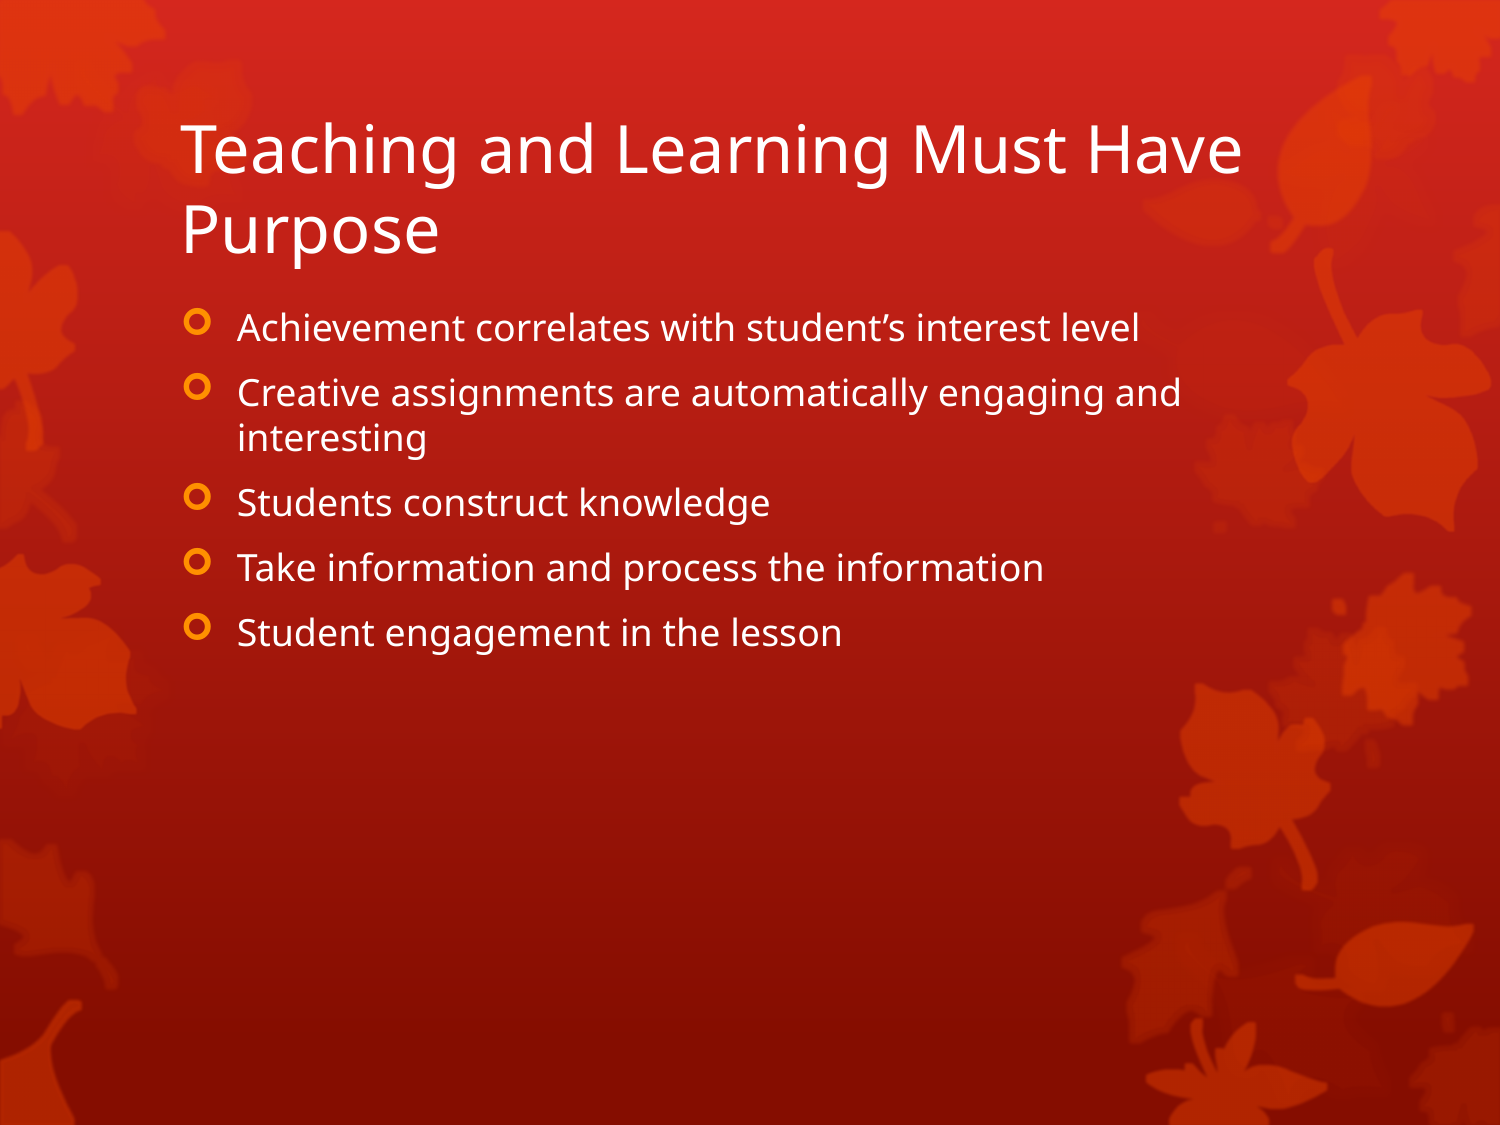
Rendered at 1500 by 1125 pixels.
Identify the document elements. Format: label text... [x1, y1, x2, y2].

title Teaching and Learning Must Have Purpose [165, 110, 1335, 263]
list Achievement correlates with student’s interest level Creative assignments are automatically engaging and interesting Students construct knowledge Take information and process the information Student engagement in the lesson [165, 296, 1335, 962]
